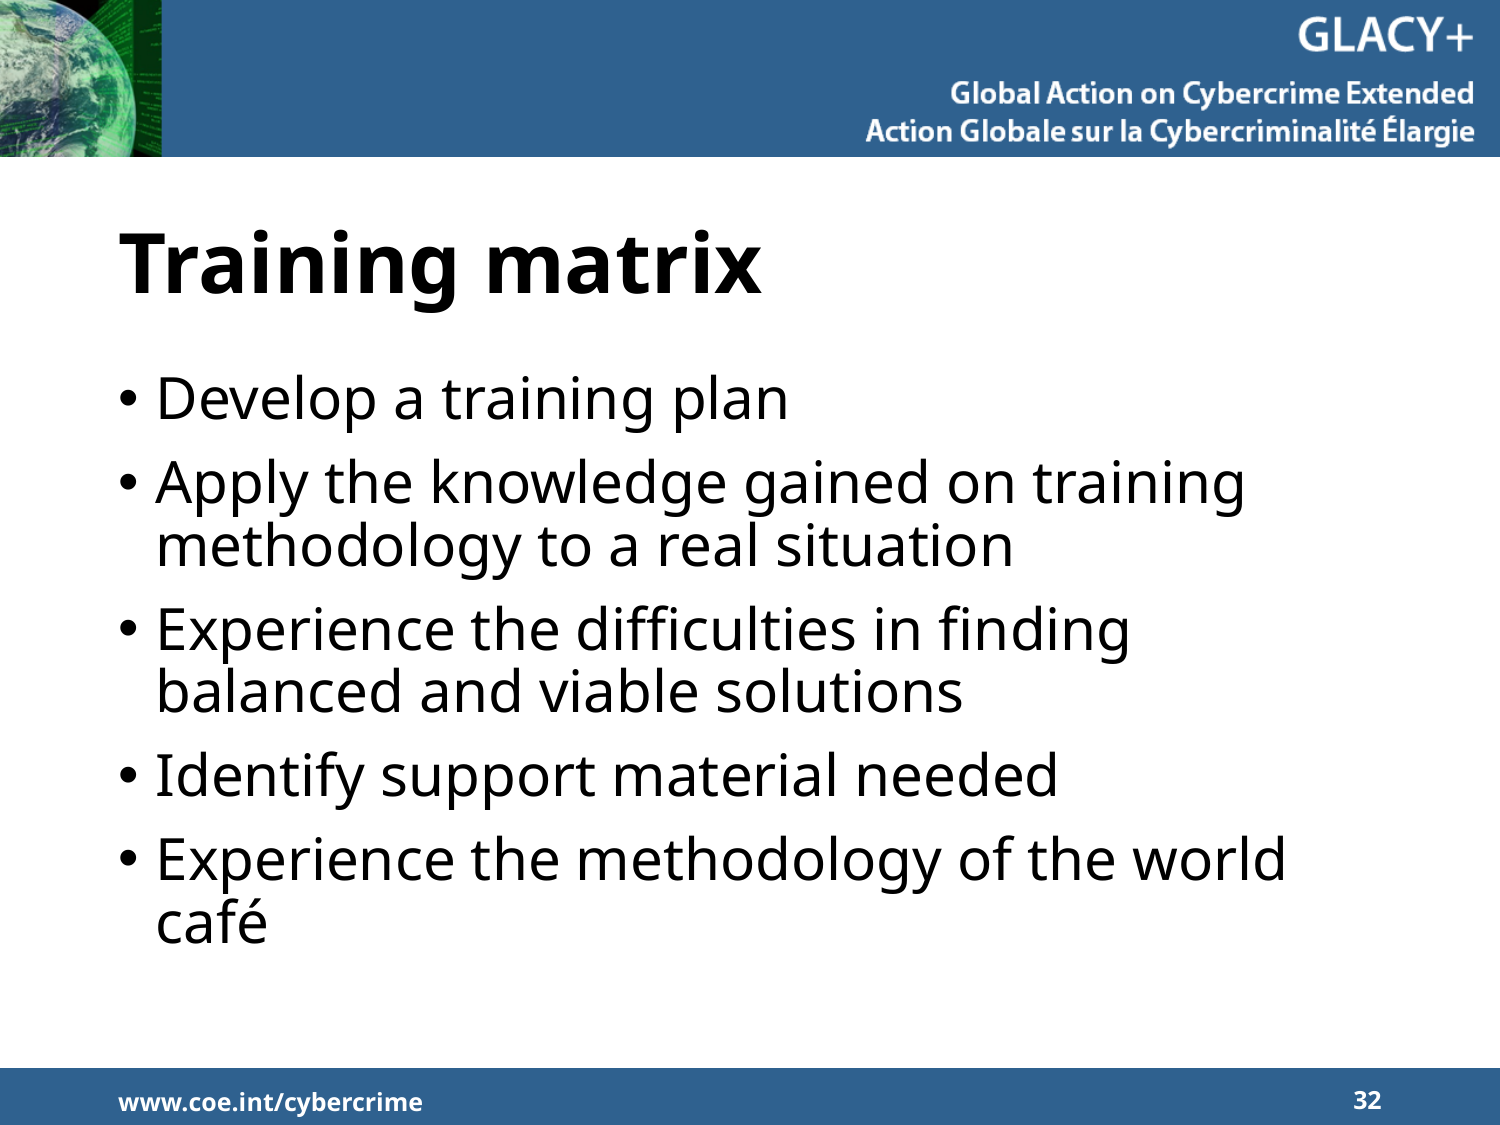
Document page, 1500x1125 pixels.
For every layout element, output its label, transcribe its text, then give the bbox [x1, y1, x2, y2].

list Develop a training plan Apply the knowledge gained on training methodology to a real situation Experience the difficulties in finding balanced and viable solutions Identify support material needed Experience the methodology of the world café [103, 362, 1397, 1015]
picture [0, 0, 1500, 157]
slide_number 32 [1059, 1071, 1397, 1125]
title Training matrix [103, 171, 1397, 362]
slide_number www.coe.int/cybercrime [103, 1071, 491, 1125]
